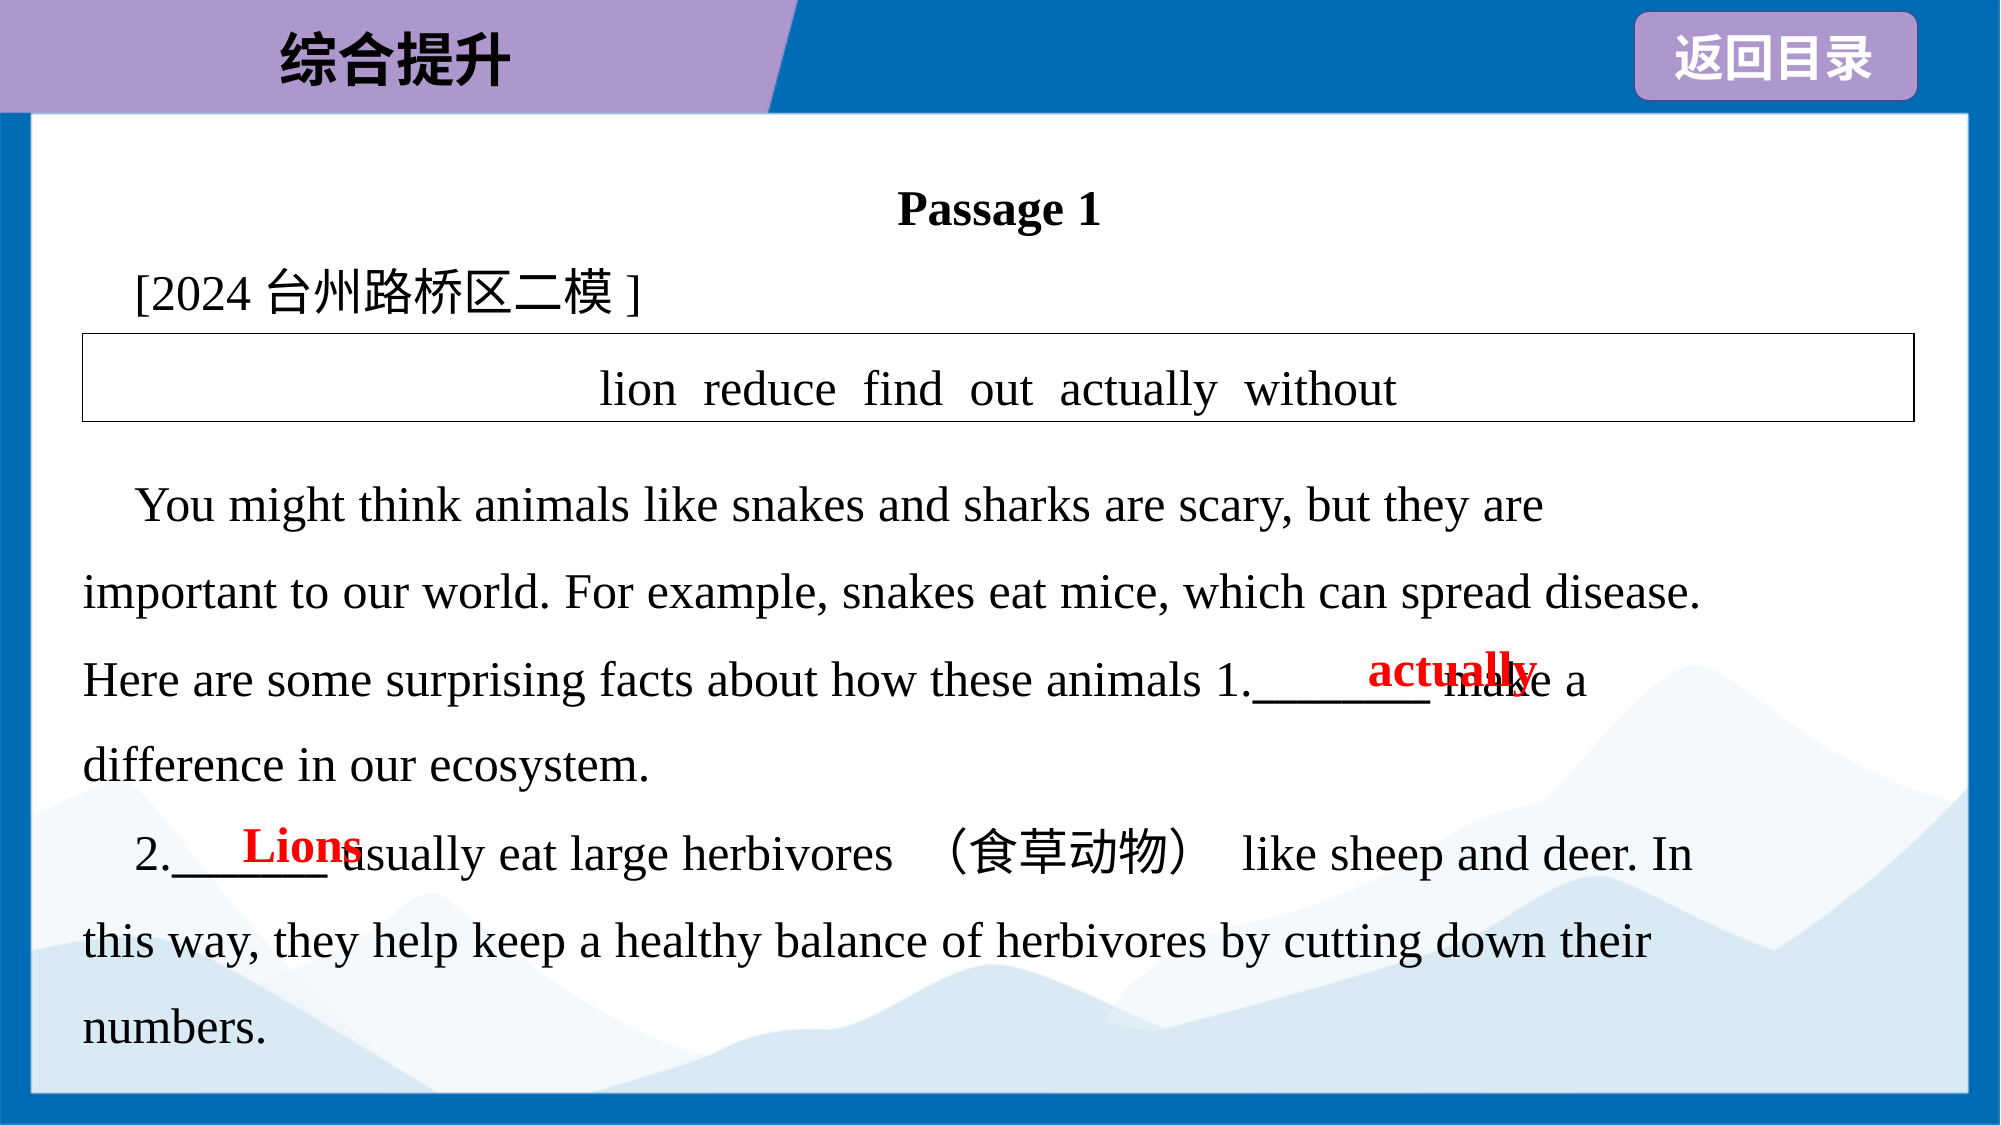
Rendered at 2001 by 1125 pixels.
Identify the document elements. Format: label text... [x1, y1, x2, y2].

text_box Passage 1 [2024台州路桥区二模] [82, 147, 1917, 312]
text_box 2._______ usually eat large herbivores （食草动物） like sheep and deer. In this way, they help keep a healthy balance of herbivores by cutting down their numbers. [82, 792, 1917, 1045]
table_header lion reduce find out actually without [83, 334, 1913, 421]
text_box You might think animals like snakes and sharks are scary, but they are important to our world. For example, snakes eat mice, which can spread disease. Here are some surprising facts about how these animals 1.________ make a difference in our ecosystem. [82, 443, 1917, 783]
picture [0, 0, 2000, 1125]
text_box actually [1350, 611, 1556, 688]
text_box Lions [224, 787, 381, 865]
